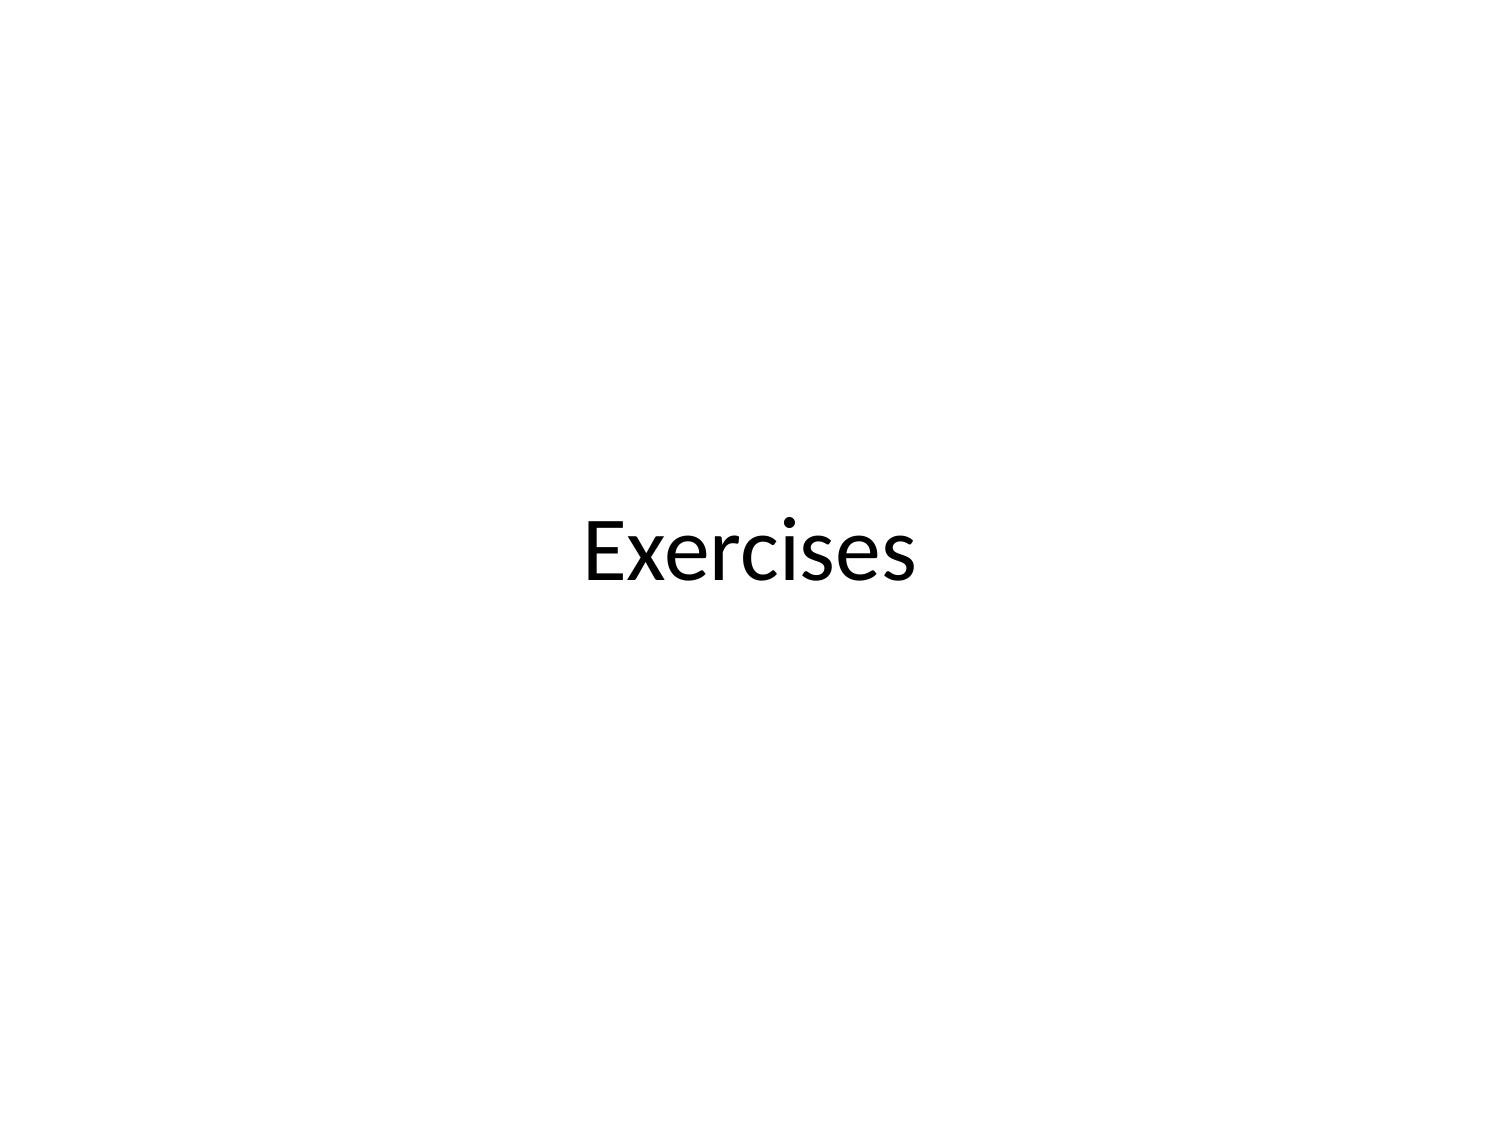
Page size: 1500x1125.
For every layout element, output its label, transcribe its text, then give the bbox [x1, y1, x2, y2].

title Exercises [75, 450, 1425, 638]
